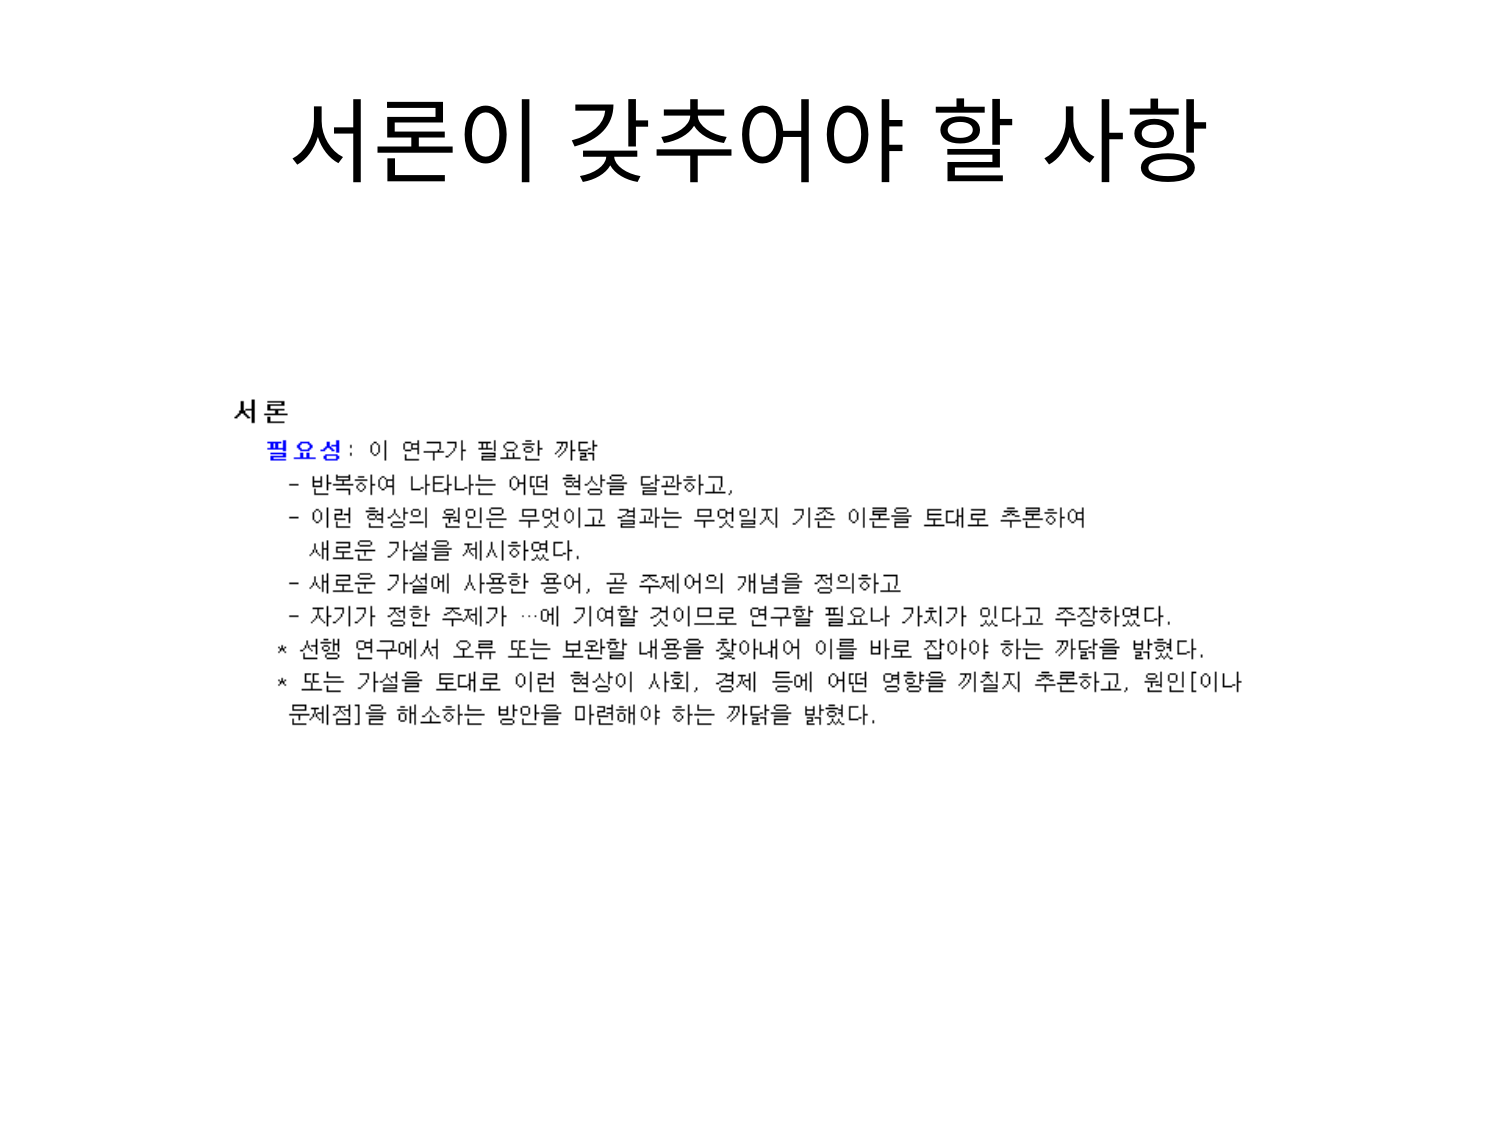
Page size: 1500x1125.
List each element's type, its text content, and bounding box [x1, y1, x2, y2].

picture [205, 391, 1295, 733]
title 서론이 갖추어야 할 사항 [75, 45, 1425, 233]
